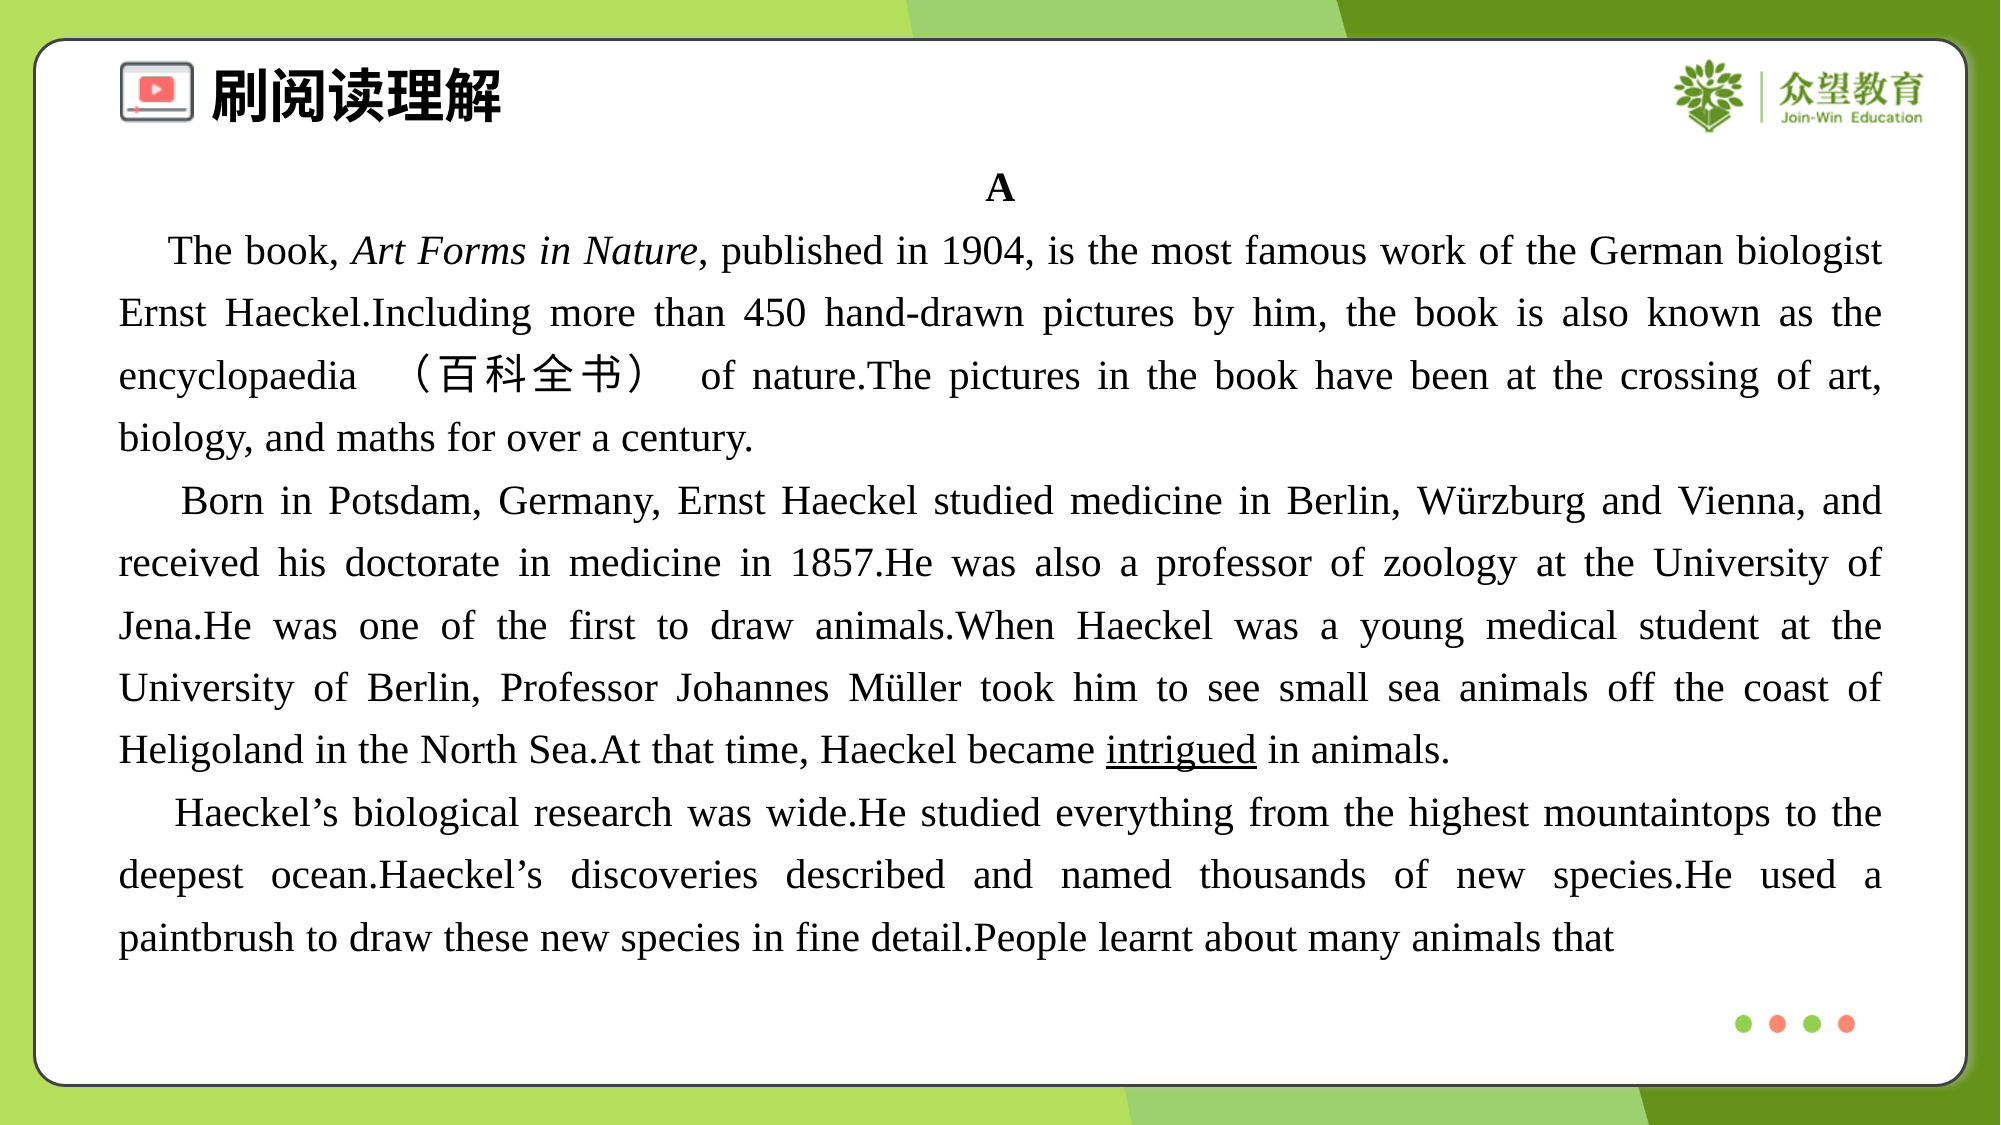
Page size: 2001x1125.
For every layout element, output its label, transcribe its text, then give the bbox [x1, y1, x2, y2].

text_box A The book, Art Forms in Nature, published in 1904, is the most famous work of the German biologist Ernst Haeckel.Including more than 450 hand-drawn pictures by him, the book is also known as the encyclopaedia （百科全书） of nature.The pictures in the book have been at the crossing of art, biology, and maths for over a century. Born in Potsdam, Germany, Ernst Haeckel studied medicine in Berlin, Würzburg and Vienna, and received his doctorate in medicine in 1857.He was also a professor of zoology at the University of Jena.He was one of the first to draw animals.When Haeckel was a young medical student at the University of Berlin, Professor Johannes Müller took him to see small sea animals off the coast of Heligoland in the North Sea.At that time, Haeckel became intrigued in animals. Haeckel’s biological research was wide.He studied everything from the highest mountaintops to the deepest ocean.Haeckel’s discoveries described and named thousands of new species.He used a paintbrush to draw these new species in fine detail.People learnt about many animals that [118, 147, 1883, 955]
picture [0, 0, 2000, 1125]
